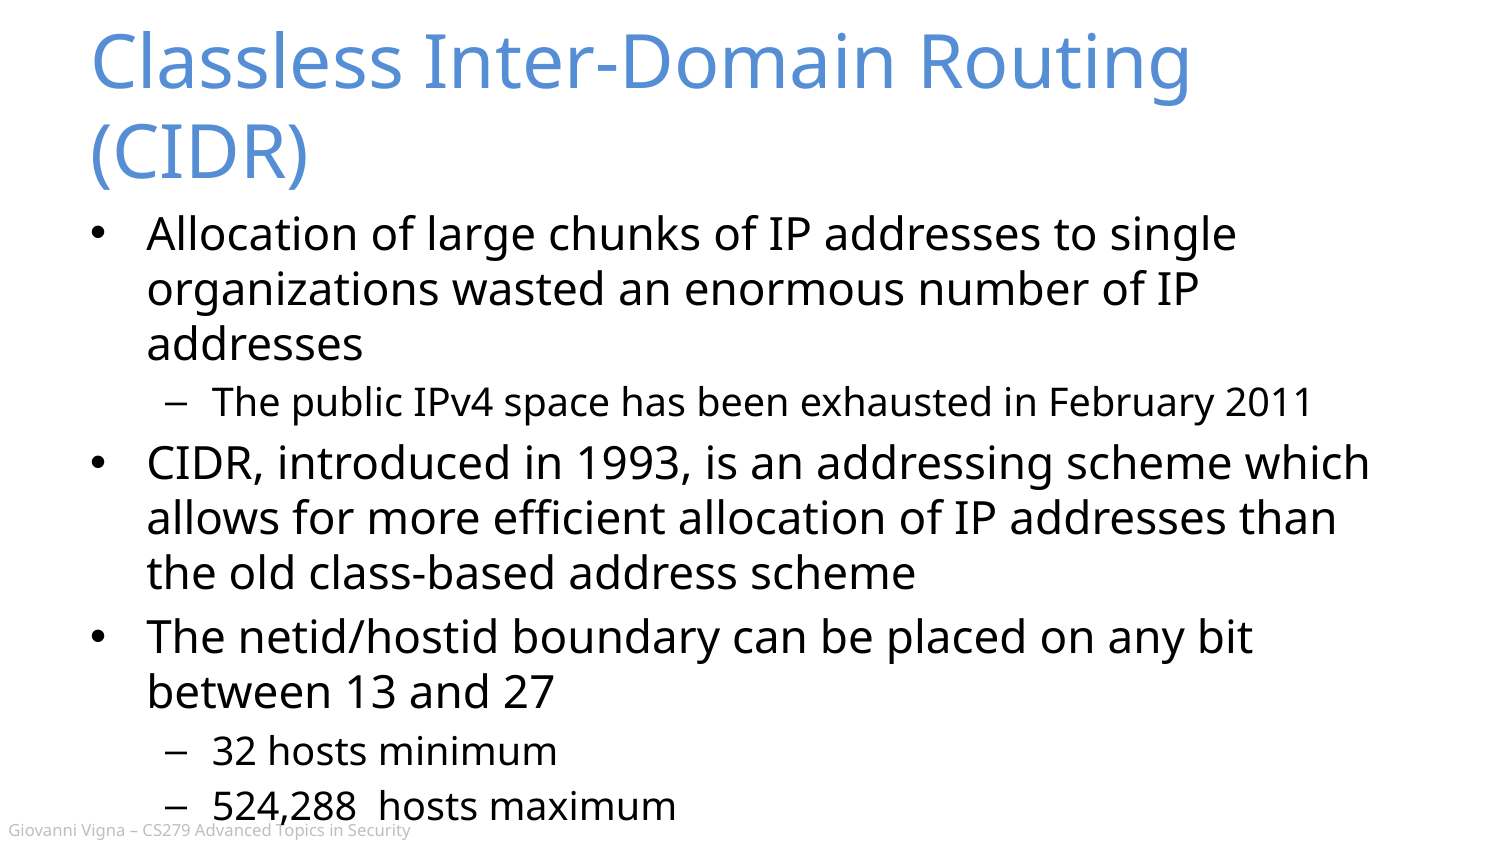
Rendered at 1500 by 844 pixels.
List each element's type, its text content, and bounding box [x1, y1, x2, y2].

title Classless Inter-Domain Routing (CIDR) [75, 33, 1425, 175]
list Allocation of large chunks of IP addresses to single organizations wasted an enormous number of IP addresses The public IPv4 space has been exhausted in February 2011 CIDR, introduced in 1993, is an addressing scheme which allows for more efficient allocation of IP addresses than the old class-based address scheme The netid/hostid boundary can be placed on any bit between 13 and 27 32 hosts minimum 524,288 hosts maximum [75, 196, 1425, 813]
